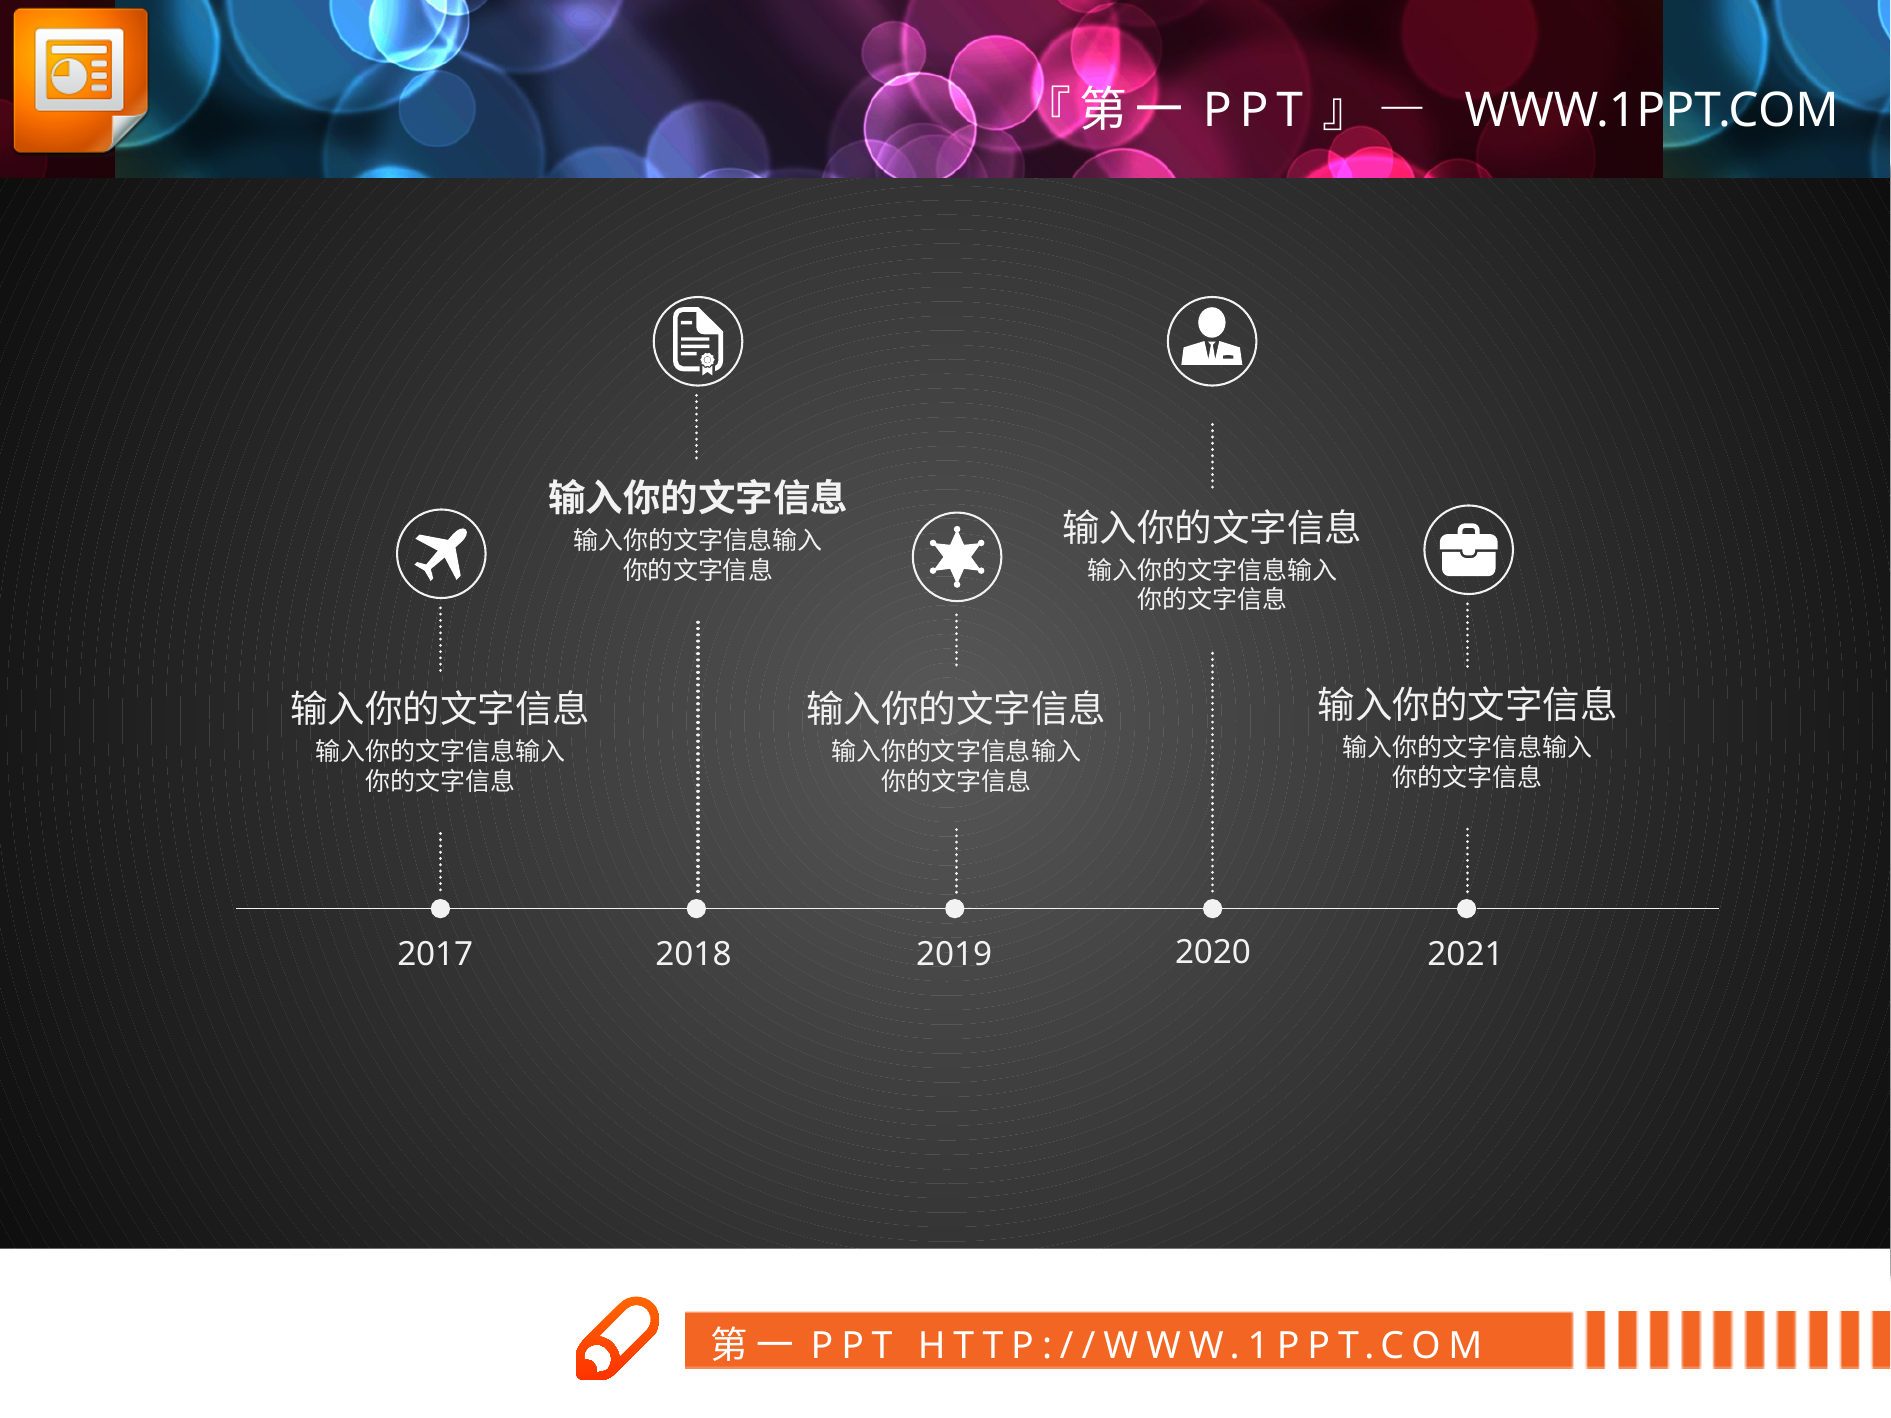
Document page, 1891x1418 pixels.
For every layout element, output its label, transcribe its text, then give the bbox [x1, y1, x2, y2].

text_box 输入你的文字信息 [791, 677, 1121, 738]
text_box 输入你的文字信息 [1303, 673, 1633, 734]
picture [0, 0, 1891, 178]
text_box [396, 509, 486, 599]
text_box [945, 899, 964, 918]
text_box 输入你的文字信息 [533, 467, 863, 527]
text_box [1457, 899, 1476, 918]
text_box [1424, 505, 1514, 595]
text_box 输入你的文字信息输入你的文字信息 [547, 517, 849, 593]
text_box [687, 899, 706, 918]
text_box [1167, 296, 1257, 386]
text_box 2018 [640, 924, 747, 980]
text_box 2021 [1412, 924, 1519, 980]
text_box 输入你的文字信息 [275, 677, 606, 738]
text_box [1203, 899, 1222, 918]
text_box 输入你的文字信息输入你的文字信息 [1061, 546, 1363, 622]
text_box 输入你的文字信息输入你的文字信息 [805, 728, 1107, 803]
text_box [653, 296, 743, 386]
text_box 输入你的文字信息输入你的文字信息 [1317, 724, 1619, 800]
text_box 2019 [901, 924, 1007, 980]
text_box [431, 899, 450, 918]
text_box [912, 512, 1002, 602]
text_box 2017 [382, 924, 488, 980]
text_box 输入你的文字信息 [1047, 496, 1377, 556]
text_box 输入你的文字信息输入你的文字信息 [289, 728, 592, 804]
picture [685, 1311, 1891, 1369]
text_box 2020 [1160, 923, 1266, 978]
